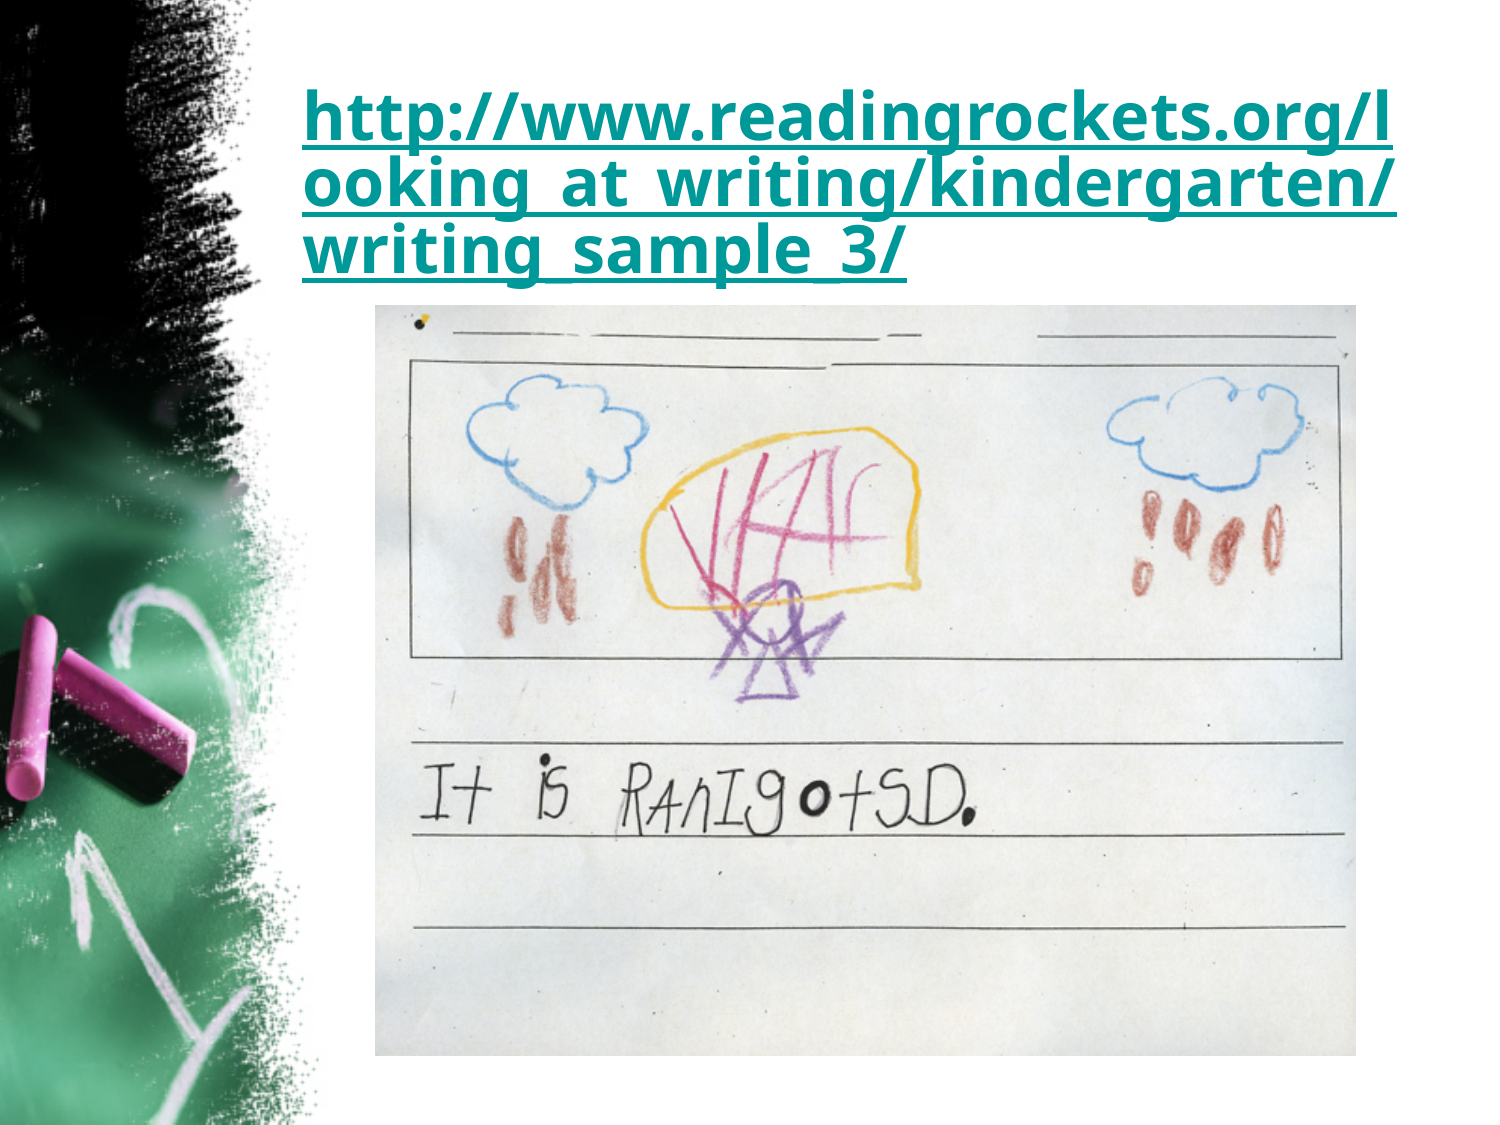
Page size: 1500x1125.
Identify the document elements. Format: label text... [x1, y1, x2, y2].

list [374, 305, 1357, 1056]
picture [0, 0, 1500, 1125]
title http://www.readingrockets.org/looking_at_writing/kindergarten/writing_sample_3/ [287, 50, 1438, 188]
